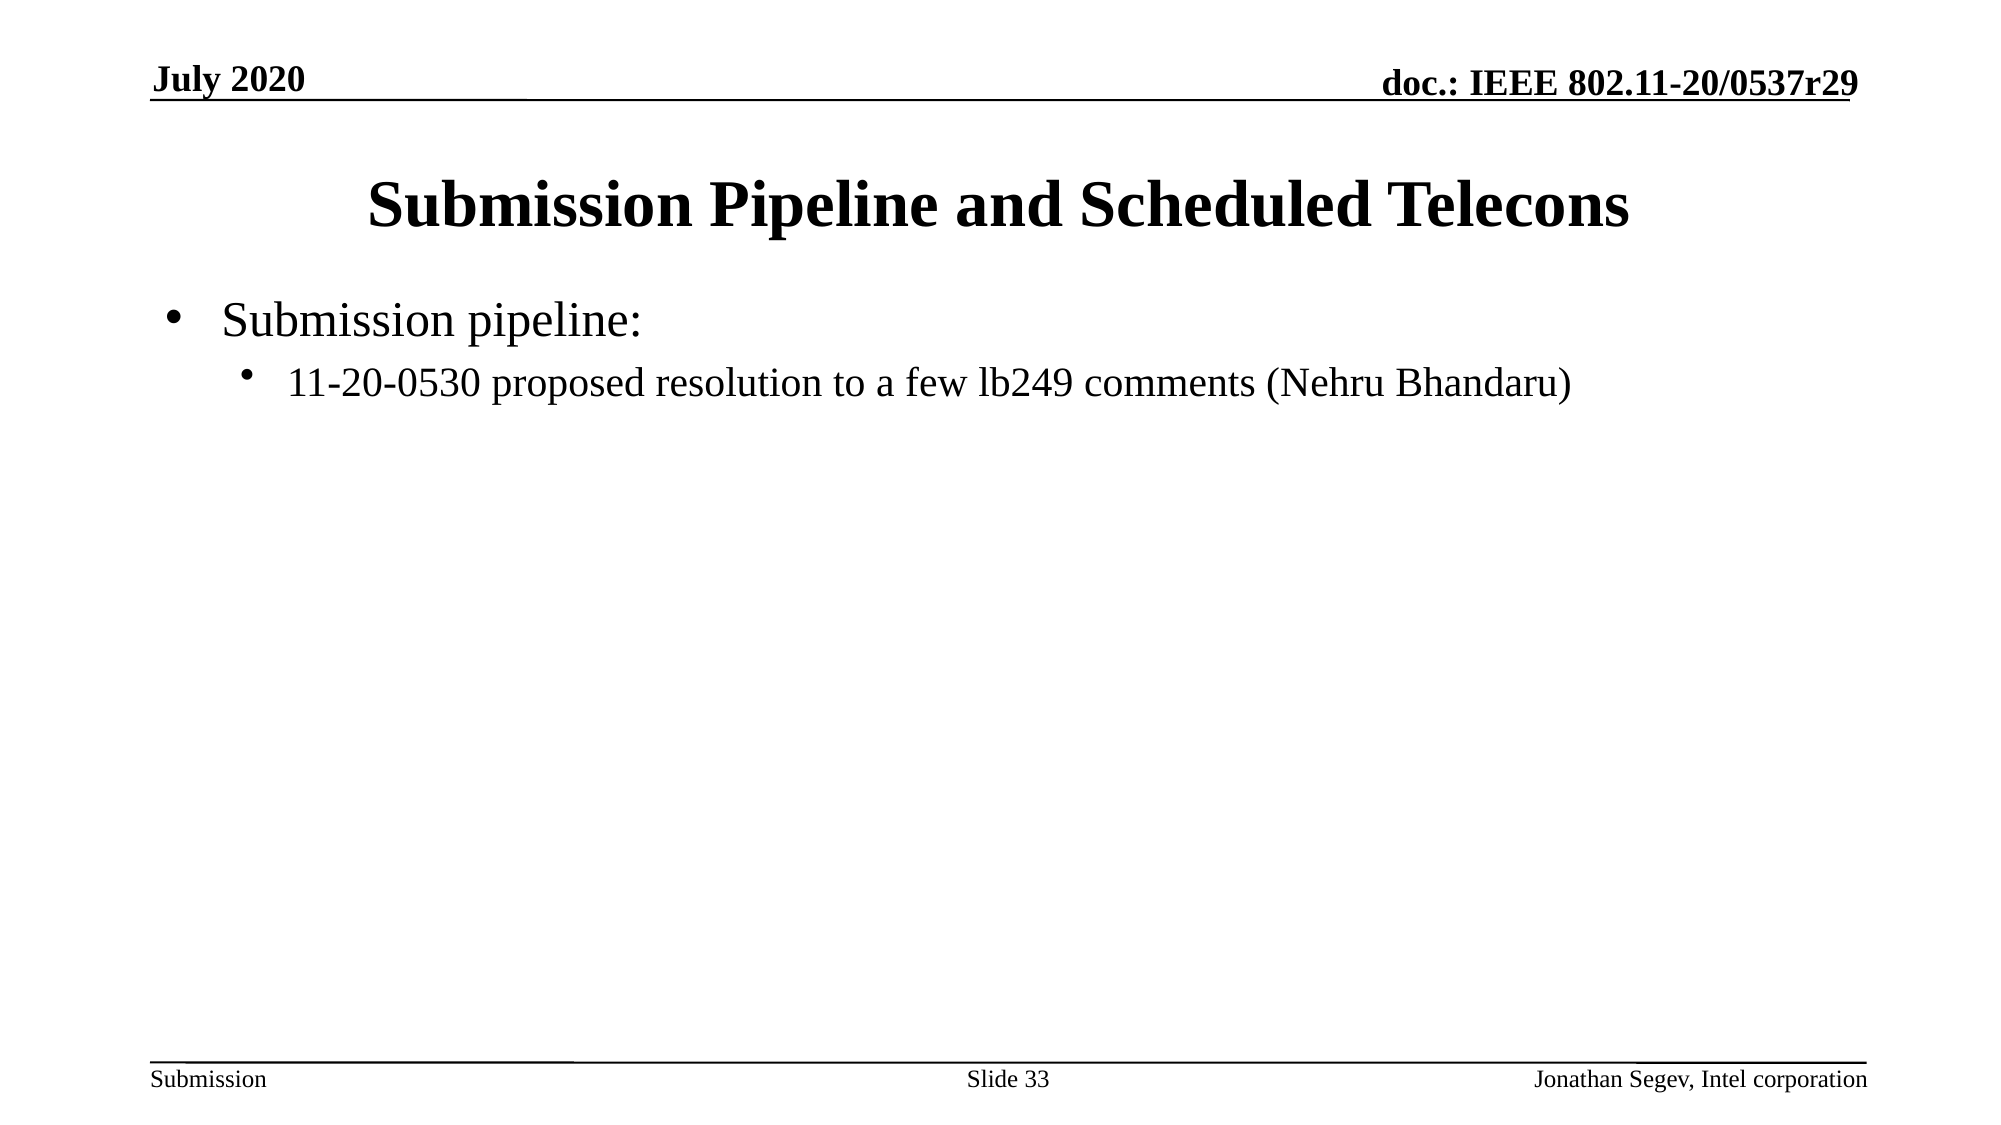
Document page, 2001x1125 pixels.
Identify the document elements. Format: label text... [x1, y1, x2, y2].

slide_number Slide 33 [950, 1061, 1067, 1123]
title Submission Pipeline and Scheduled Telecons [149, 112, 1850, 278]
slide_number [152, 54, 563, 100]
footer Jonathan Segev, Intel corporation [1171, 1061, 1869, 1093]
list Submission pipeline: 11-20-0530 proposed resolution to a few lb249 comments (Nehru Bhandaru) [149, 278, 1850, 670]
